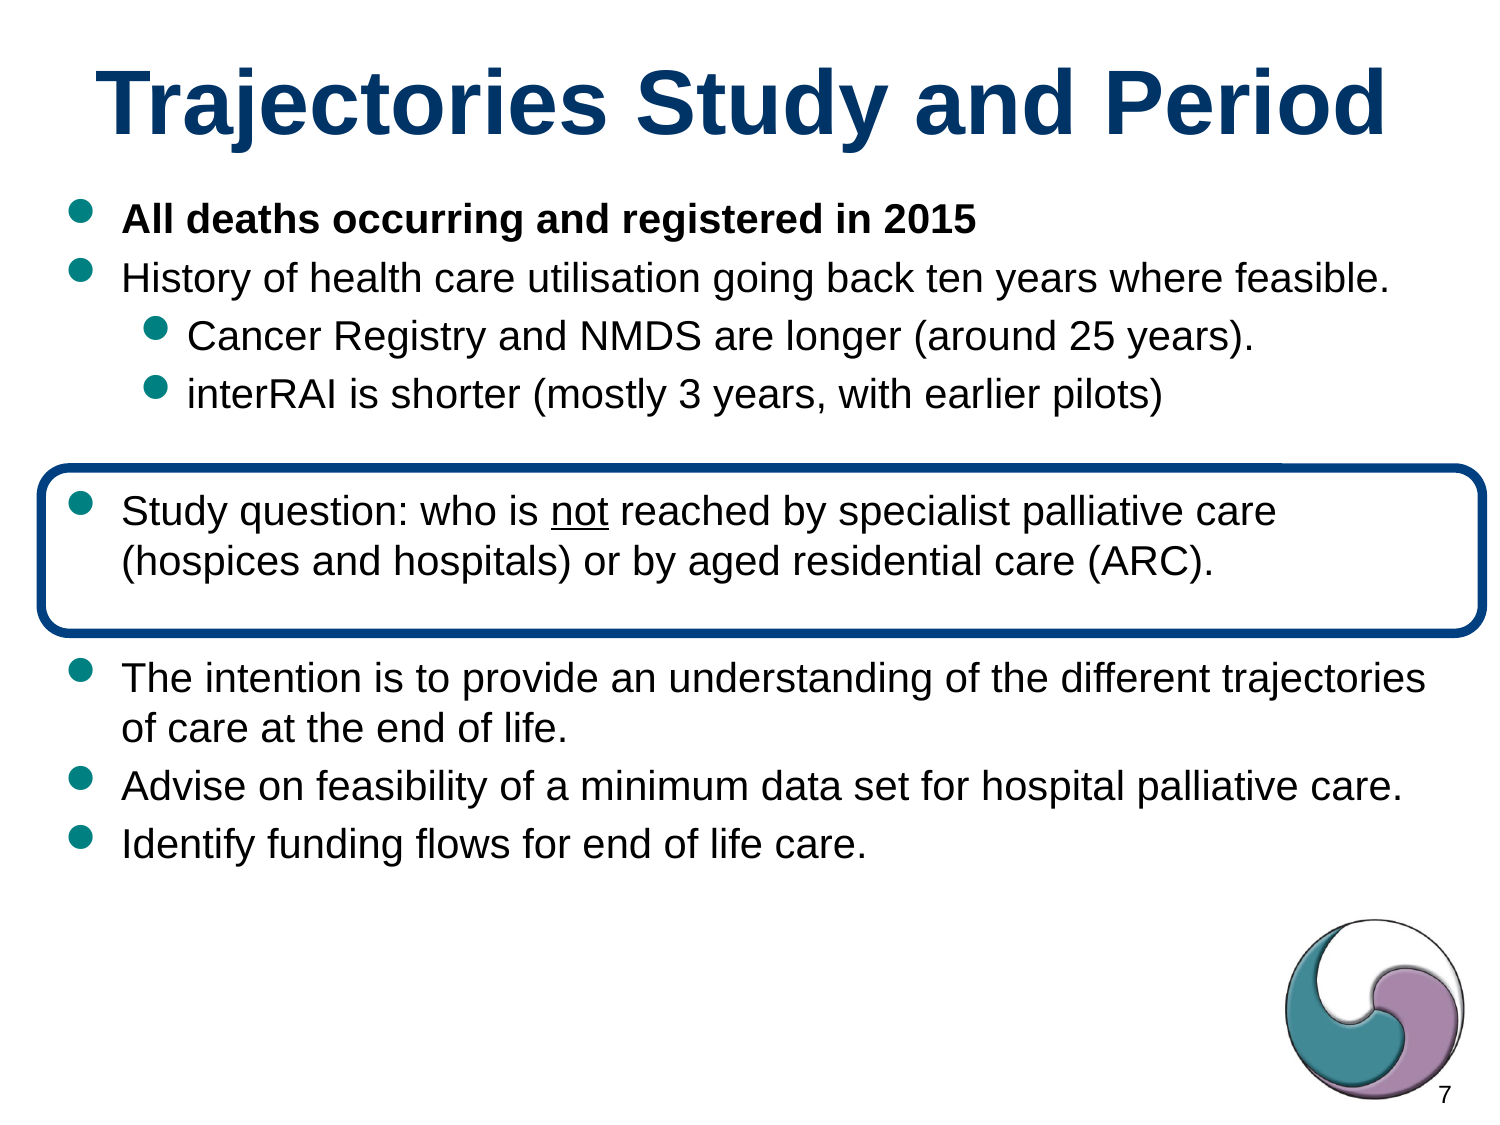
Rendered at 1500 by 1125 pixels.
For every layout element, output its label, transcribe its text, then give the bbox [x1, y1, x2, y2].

picture [1281, 1063, 1468, 1101]
list All deaths occurring and registered in 2015 History of health care utilisation going back ten years where feasible. Cancer Registry and NMDS are longer (around 25 years). interRAI is shorter (mostly 3 years, with earlier pilots) Study question: who is not reached by specialist palliative care (hospices and hospitals) or by aged residential care (ARC). The intention is to provide an understanding of the different trajectories of care at the end of life. Advise on feasibility of a minimum data set for hospital palliative care. Identify funding flows for end of life care. [49, 611, 1483, 1063]
list All deaths occurring and registered in 2015 History of health care utilisation going back ten years where feasible. Cancer Registry and NMDS are longer (around 25 years). interRAI is shorter (mostly 3 years, with earlier pilots) Study question: who is not reached by specialist palliative care (hospices and hospitals) or by aged residential care (ARC). The intention is to provide an understanding of the different trajectories of care at the end of life. Advise on feasibility of a minimum data set for hospital palliative care. Identify funding flows for end of life care. [49, 184, 1483, 491]
text_box [41, 467, 1483, 634]
title Trajectories Study and Period [50, 12, 1436, 184]
